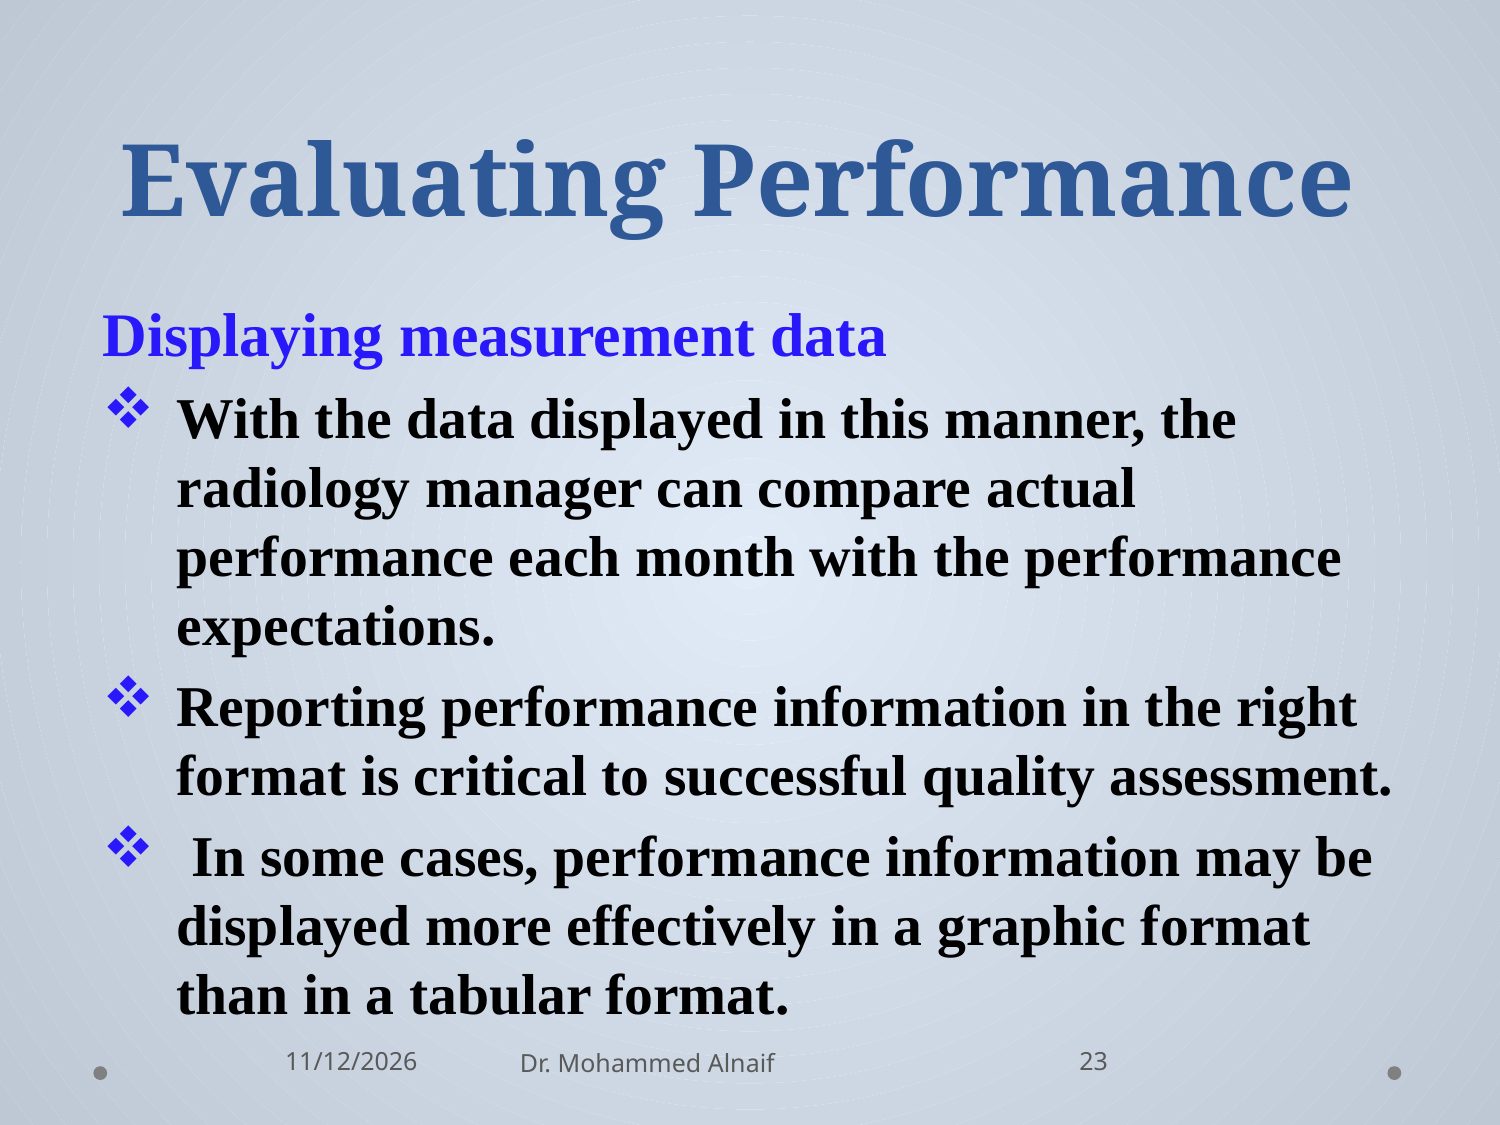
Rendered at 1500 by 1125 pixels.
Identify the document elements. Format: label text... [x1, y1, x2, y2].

title Evaluating Performance [100, 78, 1376, 244]
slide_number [75, 1025, 425, 1100]
slide_number 23 [1074, 1025, 1425, 1100]
footer Dr. Mohammed Alnaif [512, 1025, 988, 1100]
subtitle Displaying measurement data With the data displayed in this manner, the radiology manager can compare actual performance each month with the performance expectations. Reporting performance information in the right format is critical to successful quality assessment. In some cases, performance information may be displayed more effectively in a graphic format than in a tabular format. [87, 287, 1425, 1038]
